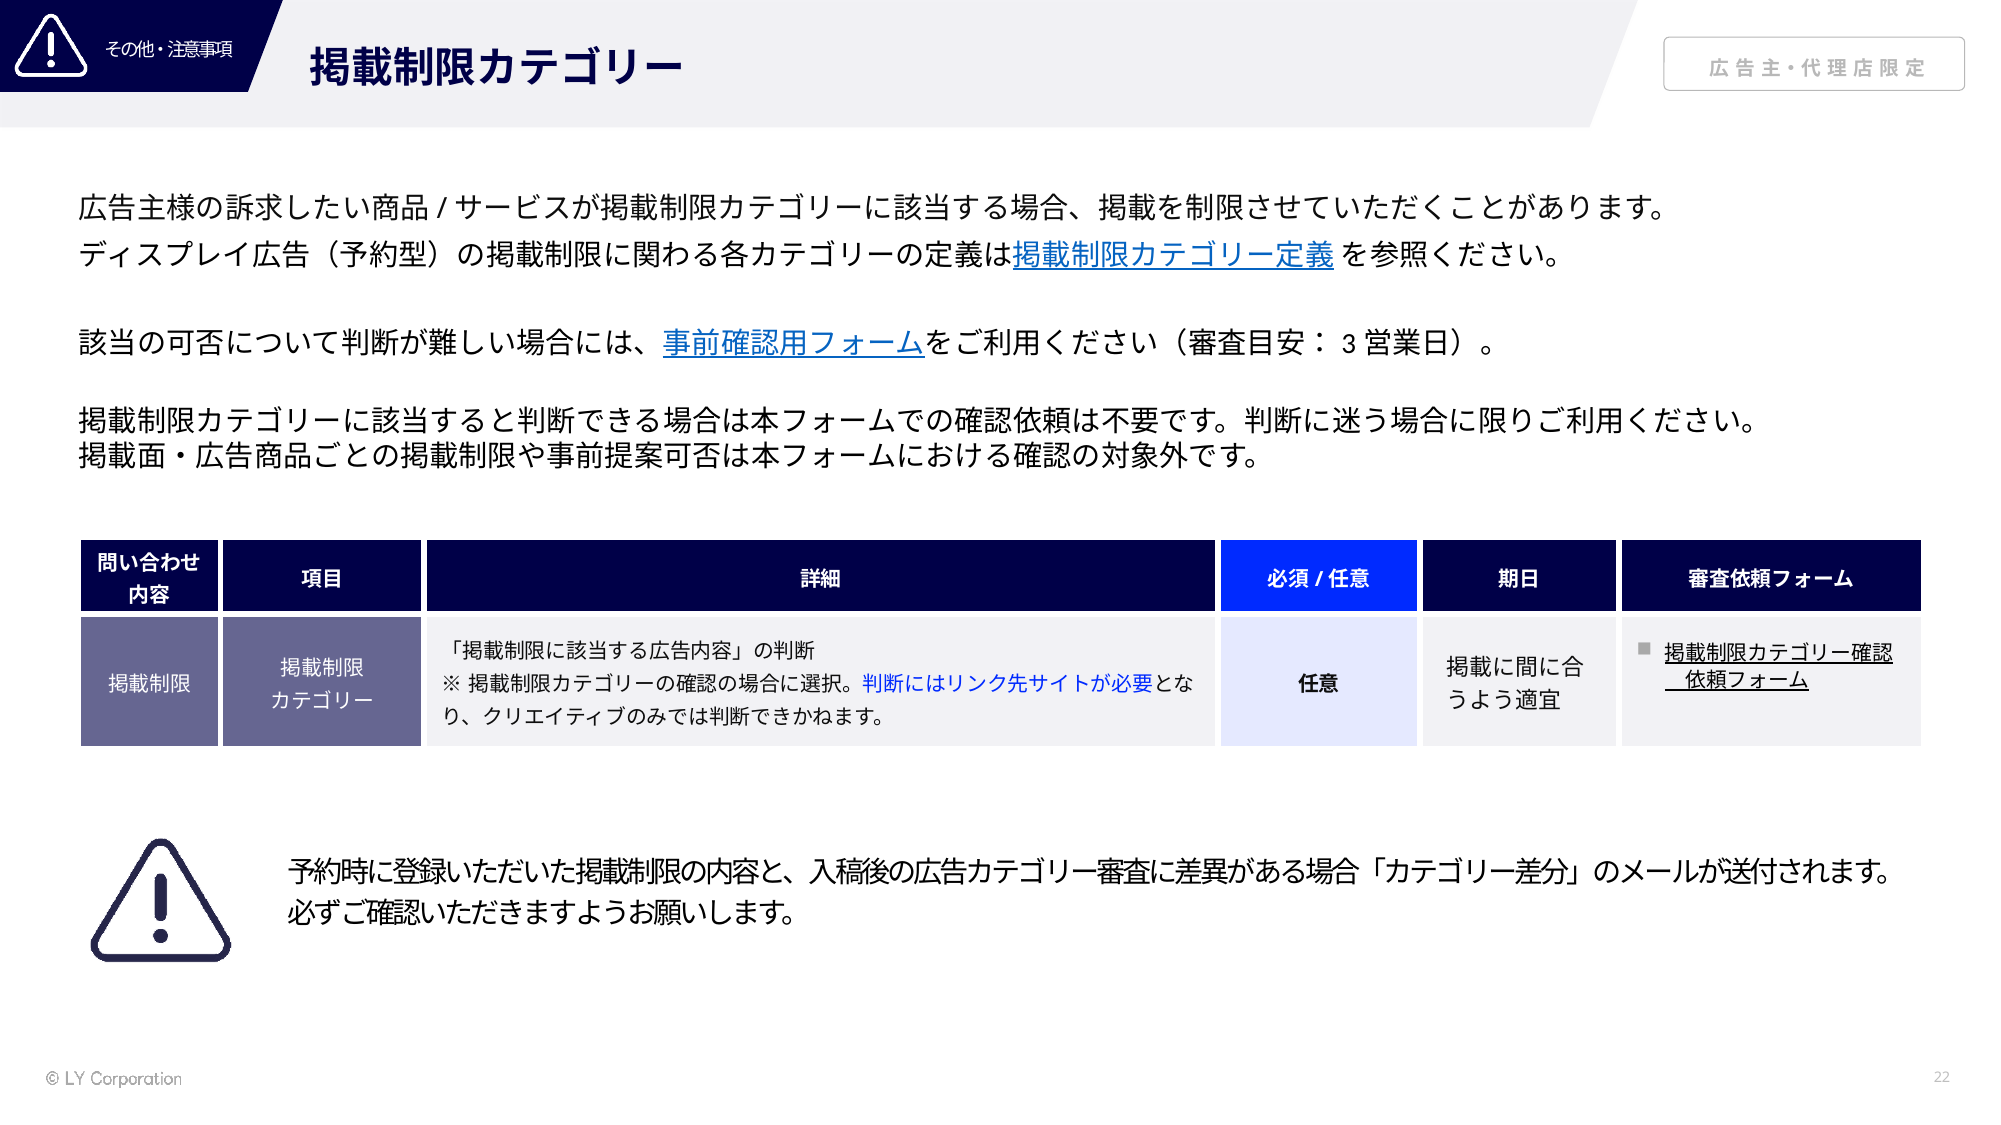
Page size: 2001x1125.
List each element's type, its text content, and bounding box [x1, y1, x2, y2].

picture [80, 828, 240, 976]
table_cell 掲載制限 カテゴリー [223, 617, 421, 746]
table_header 問い合わせ 内容 [81, 542, 218, 611]
table_cell 任意 [1221, 617, 1417, 746]
table_cell 掲載制限カテゴリー確認 依頼フォーム [1622, 617, 1921, 746]
text_box その他・注意事項 [97, 13, 240, 81]
table_header 詳細 [427, 542, 1215, 611]
table_cell 掲載制限 [81, 617, 218, 746]
text_box 予約時に登録いただいた掲載制限の内容と、入稿後の広告カテゴリー審査に差異がある場合「カテゴリー差分」のメールが送付されます。 必ずご確認いただきますようお願いします。 [288, 801, 1924, 1002]
table_header 期日 [1423, 542, 1616, 611]
table_header 必須/任意 [1221, 542, 1417, 611]
table_cell 「掲載制限に該当する広告内容」の判断 ※掲載制限カテゴリーの確認の場合に選択。判断にはリンク先サイトが必要となり、クリエイティブのみでは判断できかねます。 [427, 617, 1215, 746]
table_cell 掲載に間に合うよう適宜 [1423, 617, 1616, 746]
picture [46, 1071, 181, 1088]
list 掲載制限カテゴリー [309, 41, 1645, 97]
text_box 広告主様の訴求したい商品/サービスが掲載制限カテゴリーに該当する場合、掲載を制限させていただくことがあります。 ディスプレイ広告（予約型）の掲載制限に関わる各カテゴリーの定義は掲載制限カテゴリー定義 を参照ください。 該当の可否について判断が難しい場合には、事前確認用フォームをご利用ください（審査目安：3営業日）。 掲載制限カテゴリーに該当すると判断できる場合は本フォームでの確認依頼は不要です。判断に迷う場合に限りご利用ください。 掲載面・広告商品ごとの掲載制限や事前提案可否は本フォームにおける確認の対象外です。 [78, 178, 1922, 542]
picture [9, 5, 92, 87]
table_header 審査依頼フォーム [1622, 542, 1921, 611]
table_header 項目 [223, 542, 421, 611]
